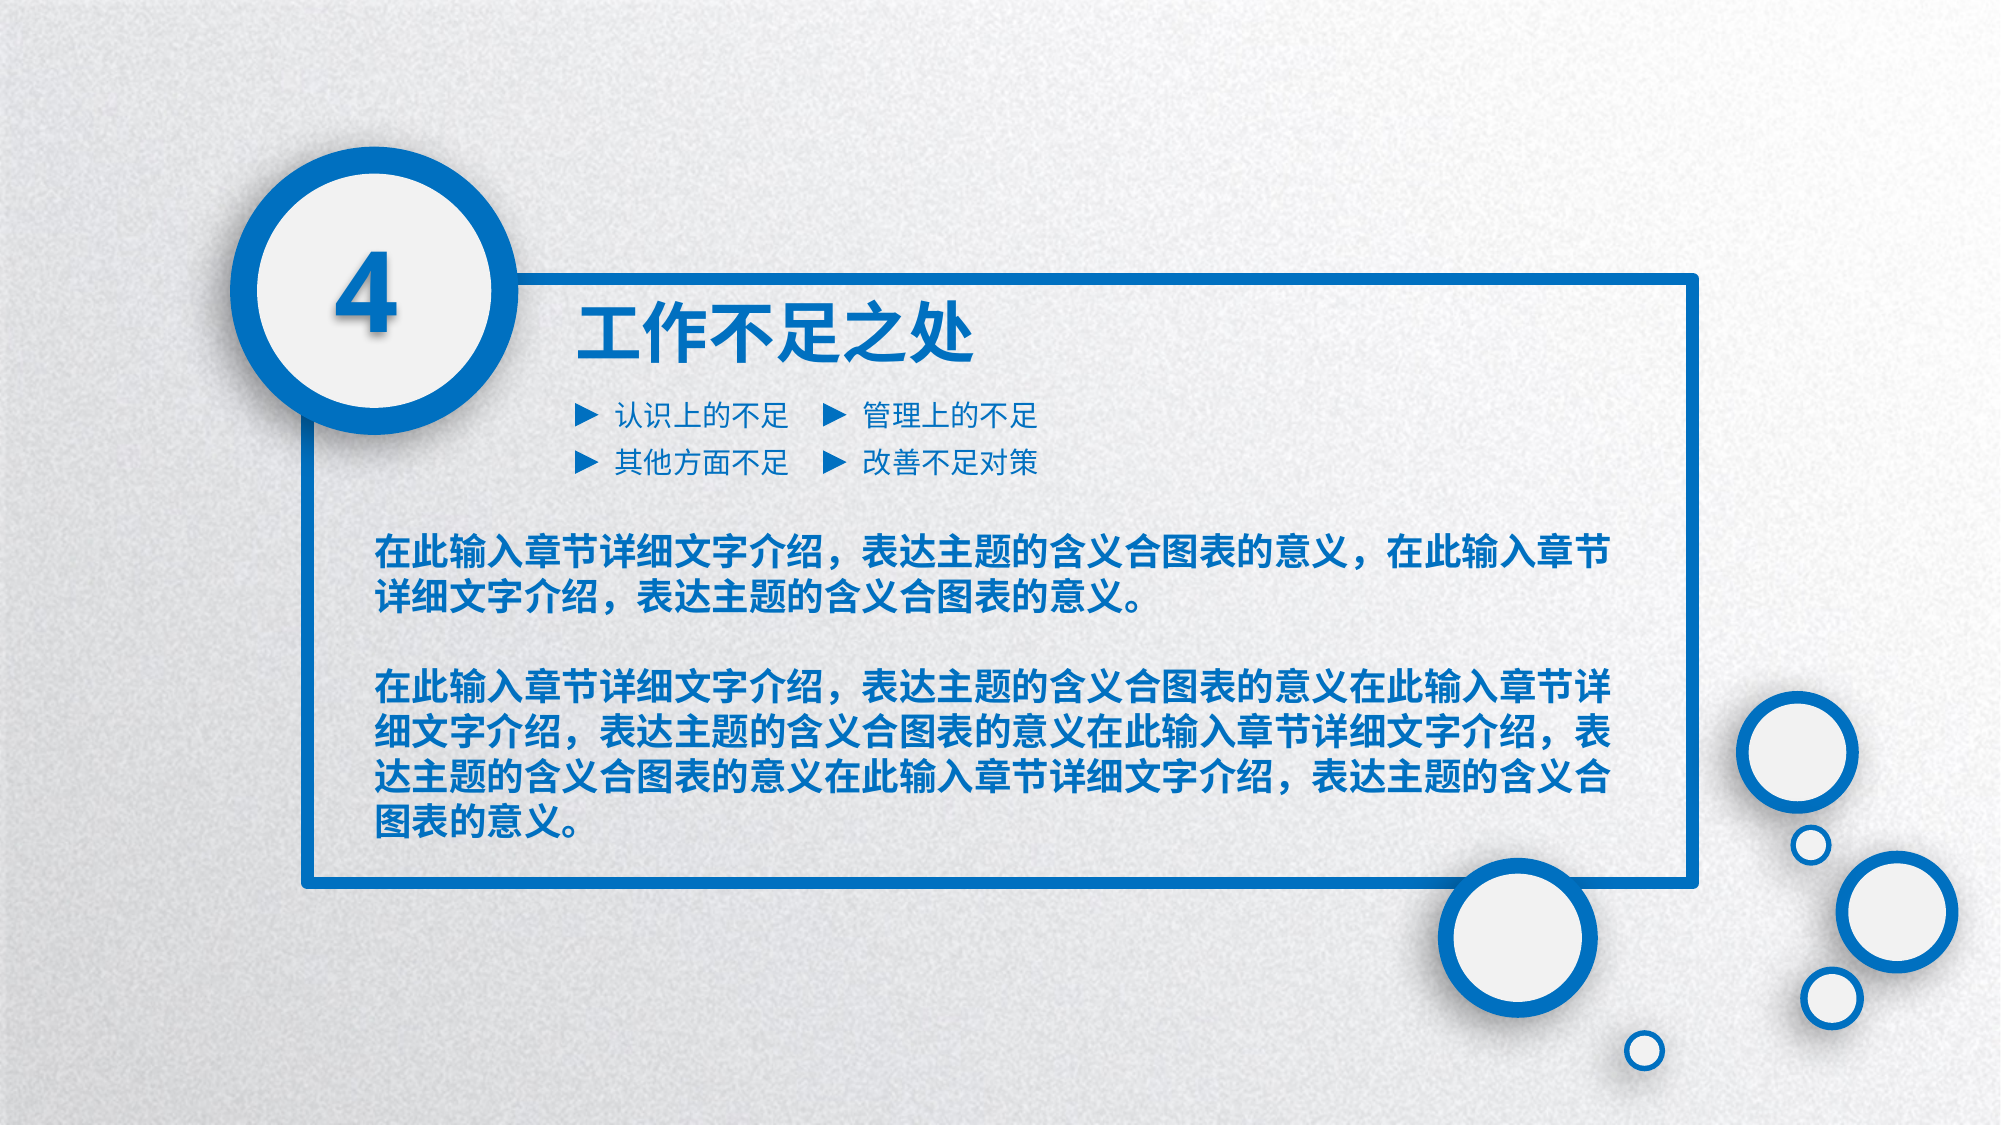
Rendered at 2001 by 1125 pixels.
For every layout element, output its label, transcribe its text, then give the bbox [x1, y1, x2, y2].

text_box 工作不足之处 [575, 290, 1178, 371]
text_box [232, 148, 517, 433]
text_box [1439, 859, 1596, 1016]
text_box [1837, 852, 1957, 972]
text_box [1802, 968, 1862, 1029]
text_box [306, 277, 1695, 885]
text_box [1626, 1032, 1663, 1070]
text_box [574, 396, 803, 433]
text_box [822, 444, 1051, 480]
picture [0, 0, 2001, 1125]
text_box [1738, 693, 1857, 812]
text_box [822, 396, 1051, 433]
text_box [1792, 826, 1830, 864]
text_box 在此输入章节详细文字介绍，表达主题的含义合图表的意义，在此输入章节详细文字介绍，表达主题的含义合图表的意义。 在此输入章节详细文字介绍，表达主题的含义合图表的意义在此输入章节详细文字介绍，表达主题的含义合图表的意义在此输入章节详细文字介绍，表达主题的含义合图表的意义在此输入章节详细文字介绍，表达主题的含义合图表的意义。 [374, 527, 1639, 843]
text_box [574, 444, 803, 480]
